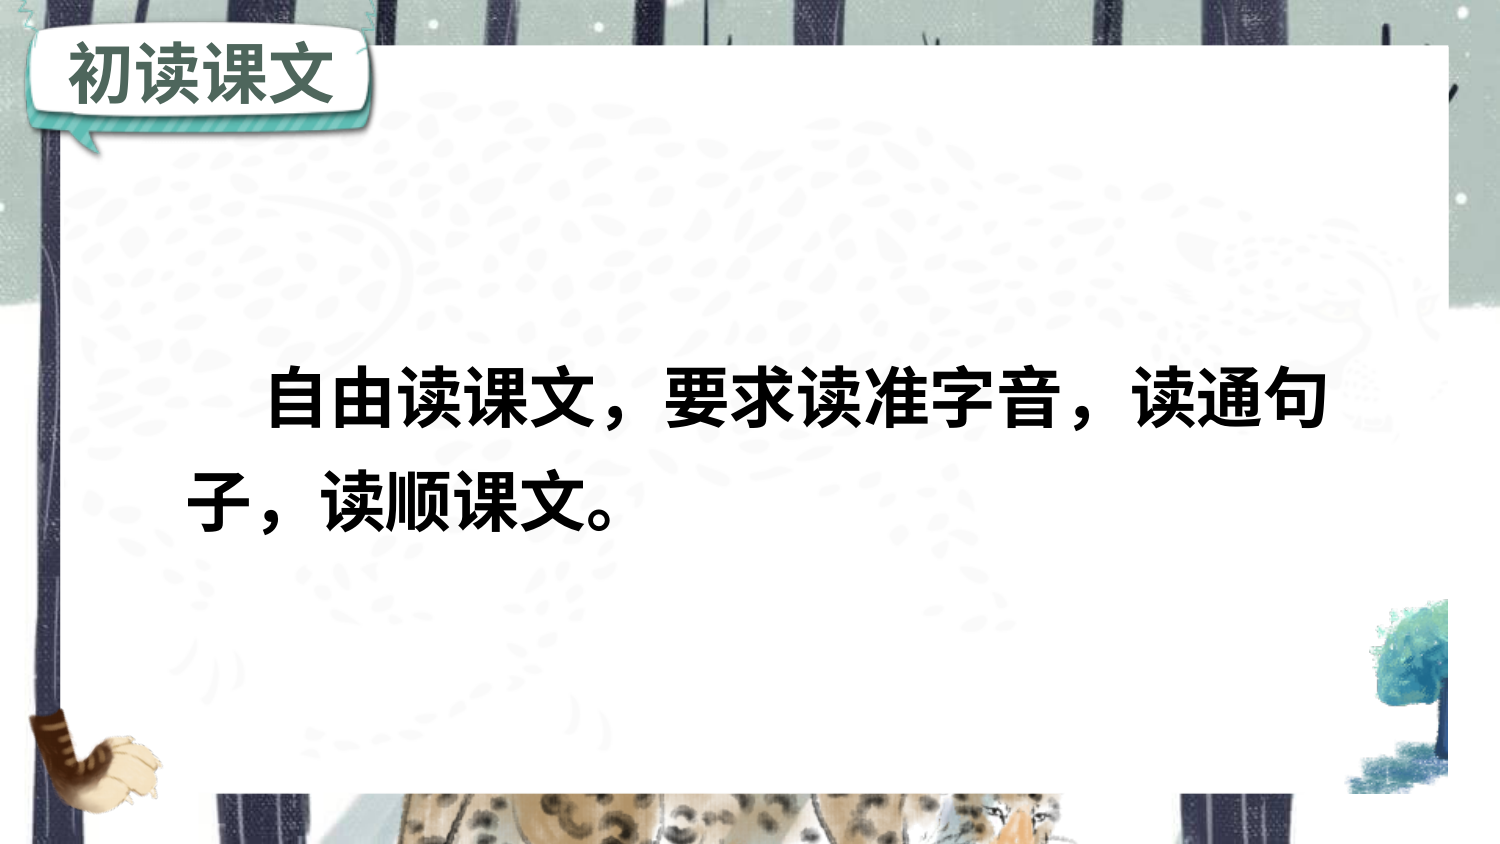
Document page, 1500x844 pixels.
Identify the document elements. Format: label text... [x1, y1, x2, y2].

picture [0, 0, 1500, 844]
text_box 自由读课文，要求读准字音，读通句子，读顺课文。 [171, 324, 1364, 547]
text_box 初读课文 [53, 24, 373, 119]
